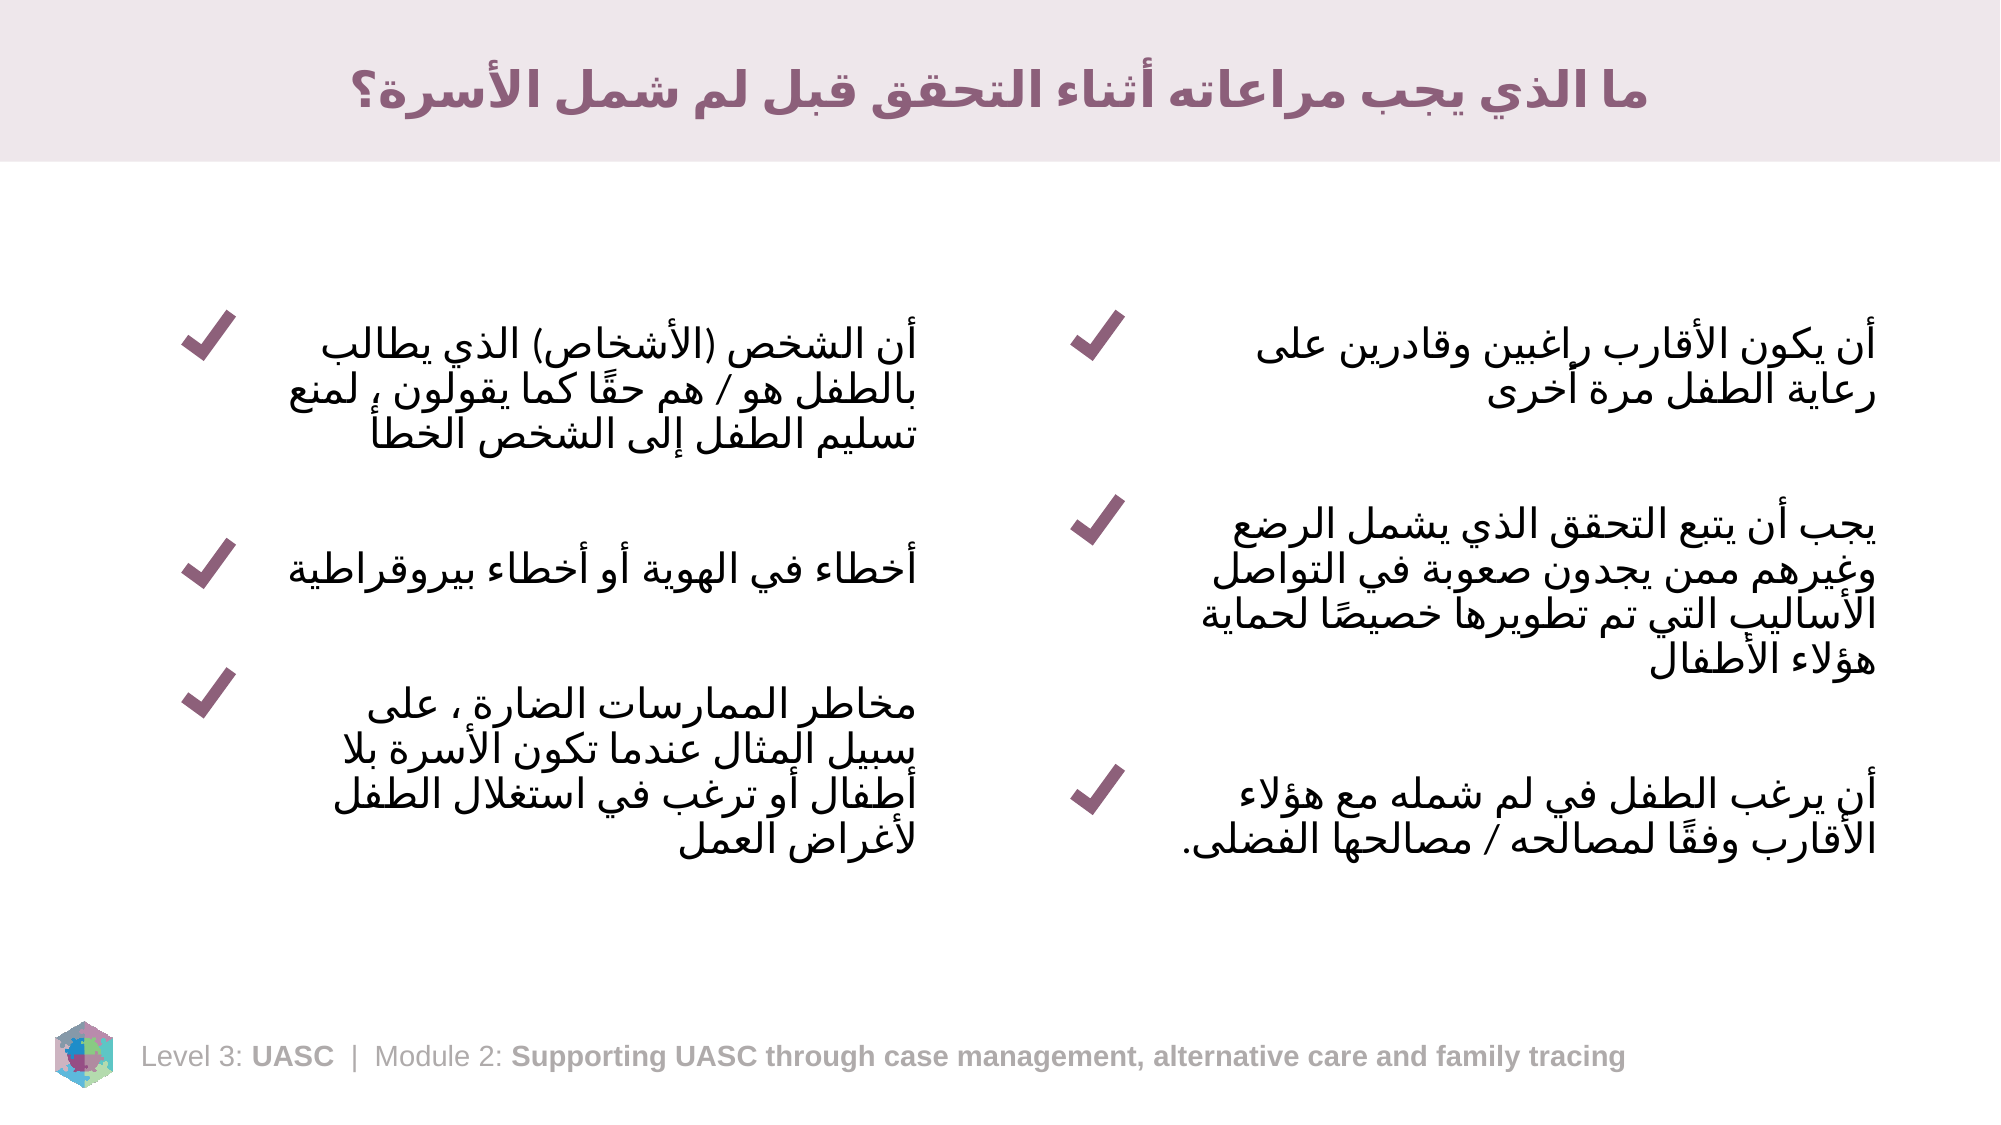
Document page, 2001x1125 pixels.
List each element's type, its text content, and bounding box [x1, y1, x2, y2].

text_box أن الشخص (الأشخاص) الذي يطالب بالطفل هو / هم حقًا كما يقولون ، لمنع تسليم الطفل إلى الشخص الخطأ أخطاء في الهوية أو أخطاء بيروقراطية مخاطر الممارسات الضارة ، على سبيل المثال عندما تكون الأسرة بلا أطفال أو ترغب في استغلال الطفل لأغراض العمل [252, 315, 933, 871]
text_box [179, 665, 239, 721]
picture [55, 1021, 113, 1088]
text_box [1068, 307, 1128, 364]
text_box أن يكون الأقارب راغبين وقادرين على رعاية الطفل مرة أخرى يجب أن يتبع التحقق الذي يشمل الرضع وغيرهم ممن يجدون صعوبة في التواصل الأساليب التي تم تطويرها خصيصًا لحماية هؤلاء الأطفال أن يرغب الطفل في لم شمله مع هؤلاء الأقارب وفقًا لمصالحه / مصالحها الفضلى. [1141, 315, 1893, 871]
text_box [1068, 761, 1128, 818]
text_box [179, 307, 239, 364]
text_box [1068, 492, 1128, 548]
text_box [179, 535, 239, 592]
title ما الذي يجب مراعاته أثناء التحقق قبل لم شمل الأسرة؟ [23, 19, 1976, 163]
